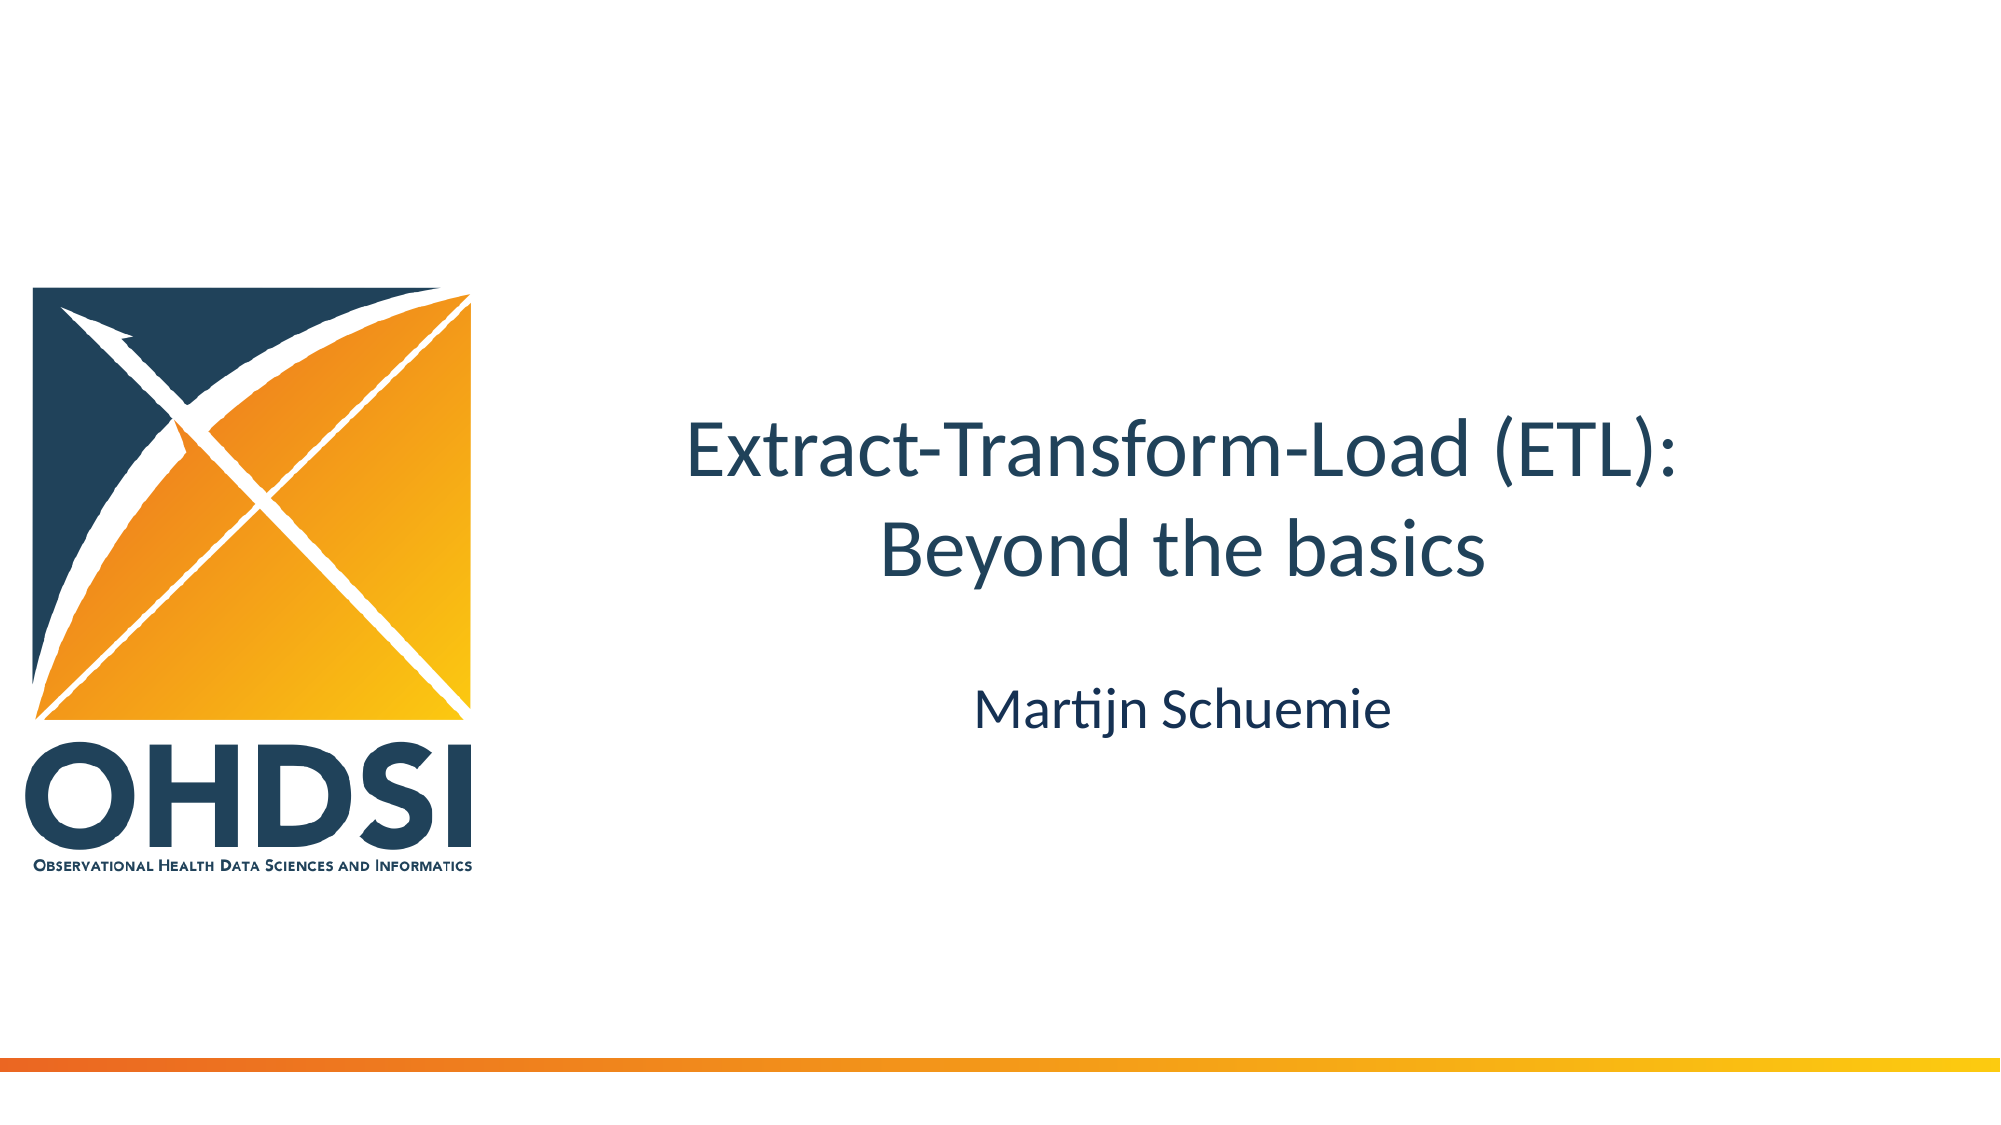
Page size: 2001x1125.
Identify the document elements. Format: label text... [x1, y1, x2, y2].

title Extract-Transform-Load (ETL): Beyond the basics [516, 349, 1850, 638]
picture [0, 237, 529, 920]
subtitle Martijn Schuemie [516, 662, 1850, 950]
